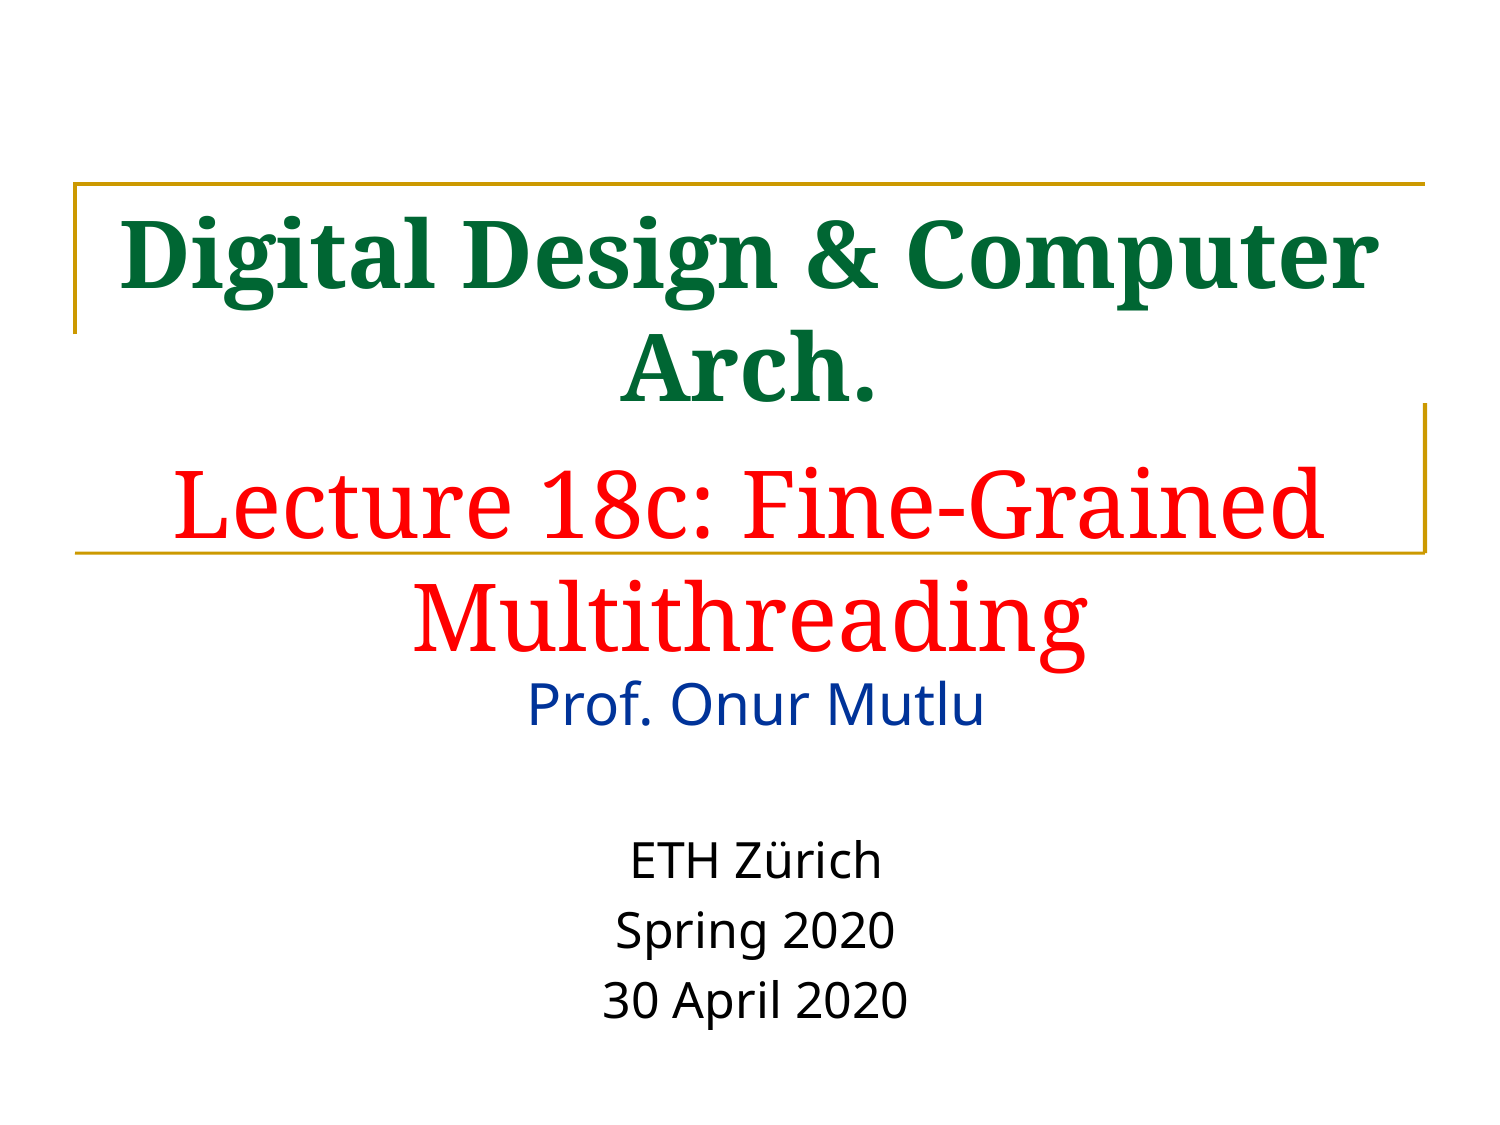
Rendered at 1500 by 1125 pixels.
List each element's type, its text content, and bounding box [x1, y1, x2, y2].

title Digital Design & Computer Arch. Lecture 18c: Fine-Grained Multithreading [37, 67, 1463, 350]
subtitle Prof. Onur Mutlu ETH Zürich Spring 2020 30 April 2020 [112, 587, 1400, 1064]
